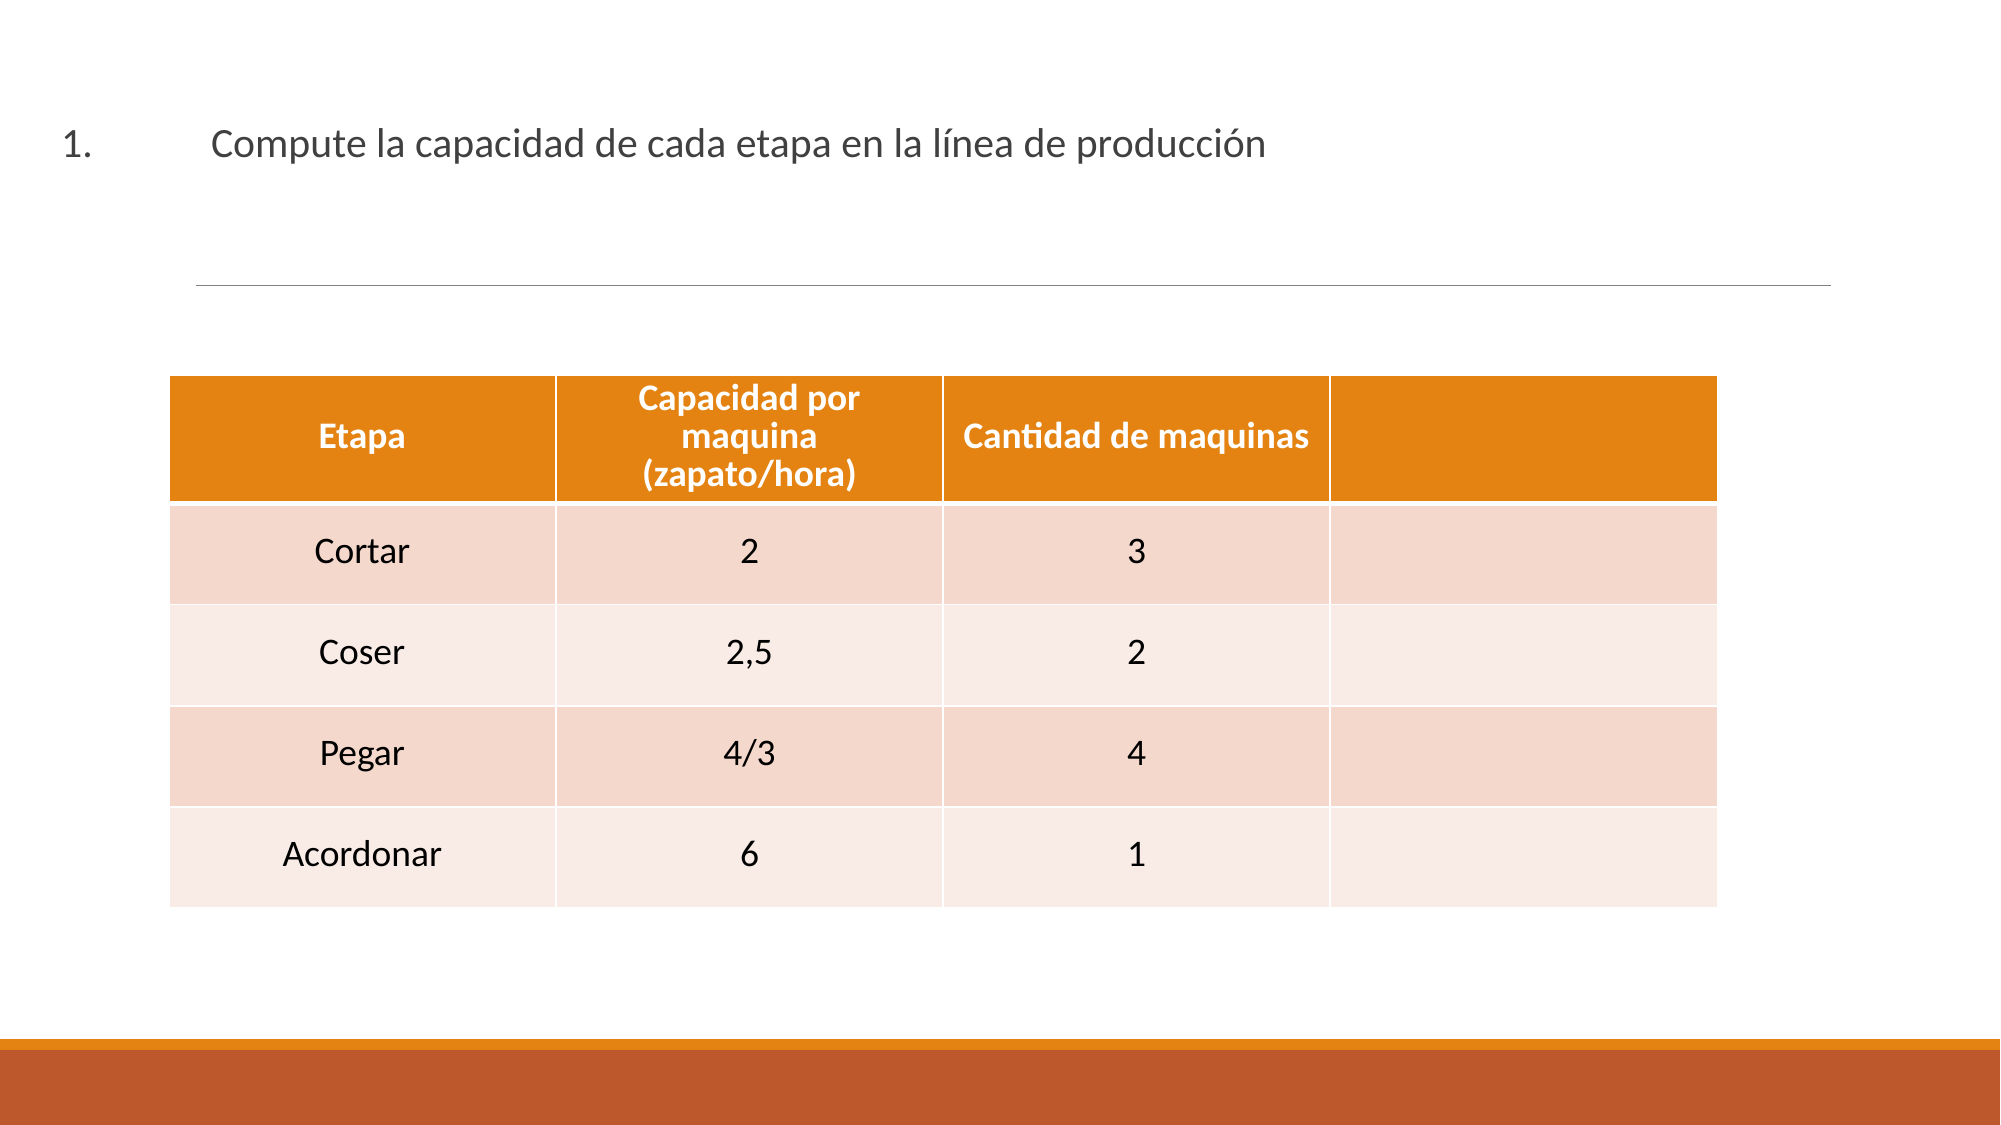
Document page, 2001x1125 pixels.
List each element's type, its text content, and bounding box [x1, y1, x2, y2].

table_cell Acordonar [170, 808, 555, 907]
table_cell 4/3 [557, 707, 942, 806]
table_cell 2,5 [557, 605, 942, 705]
table_cell [1331, 808, 1717, 907]
table_cell 1 [944, 808, 1329, 907]
table_cell Pegar [170, 707, 555, 806]
table_header Etapa [170, 376, 555, 501]
table_header Capacidad por maquina (zapato/hora) [557, 376, 942, 501]
table_cell 2 [557, 506, 942, 604]
table_cell 2 [944, 605, 1329, 705]
table_header [1331, 376, 1717, 501]
table_cell Cortar [170, 506, 555, 604]
table_cell [1331, 506, 1717, 604]
text_box 1. Compute la capacidad de cada etapa en la línea de producción [61, 114, 1883, 717]
table_cell Coser [170, 605, 555, 705]
table_cell 3 [944, 506, 1329, 604]
table_cell [1331, 707, 1717, 806]
table_header Cantidad de maquinas [944, 376, 1329, 501]
table_cell [1331, 605, 1717, 705]
table_cell 6 [557, 808, 942, 907]
table_cell 4 [944, 707, 1329, 806]
